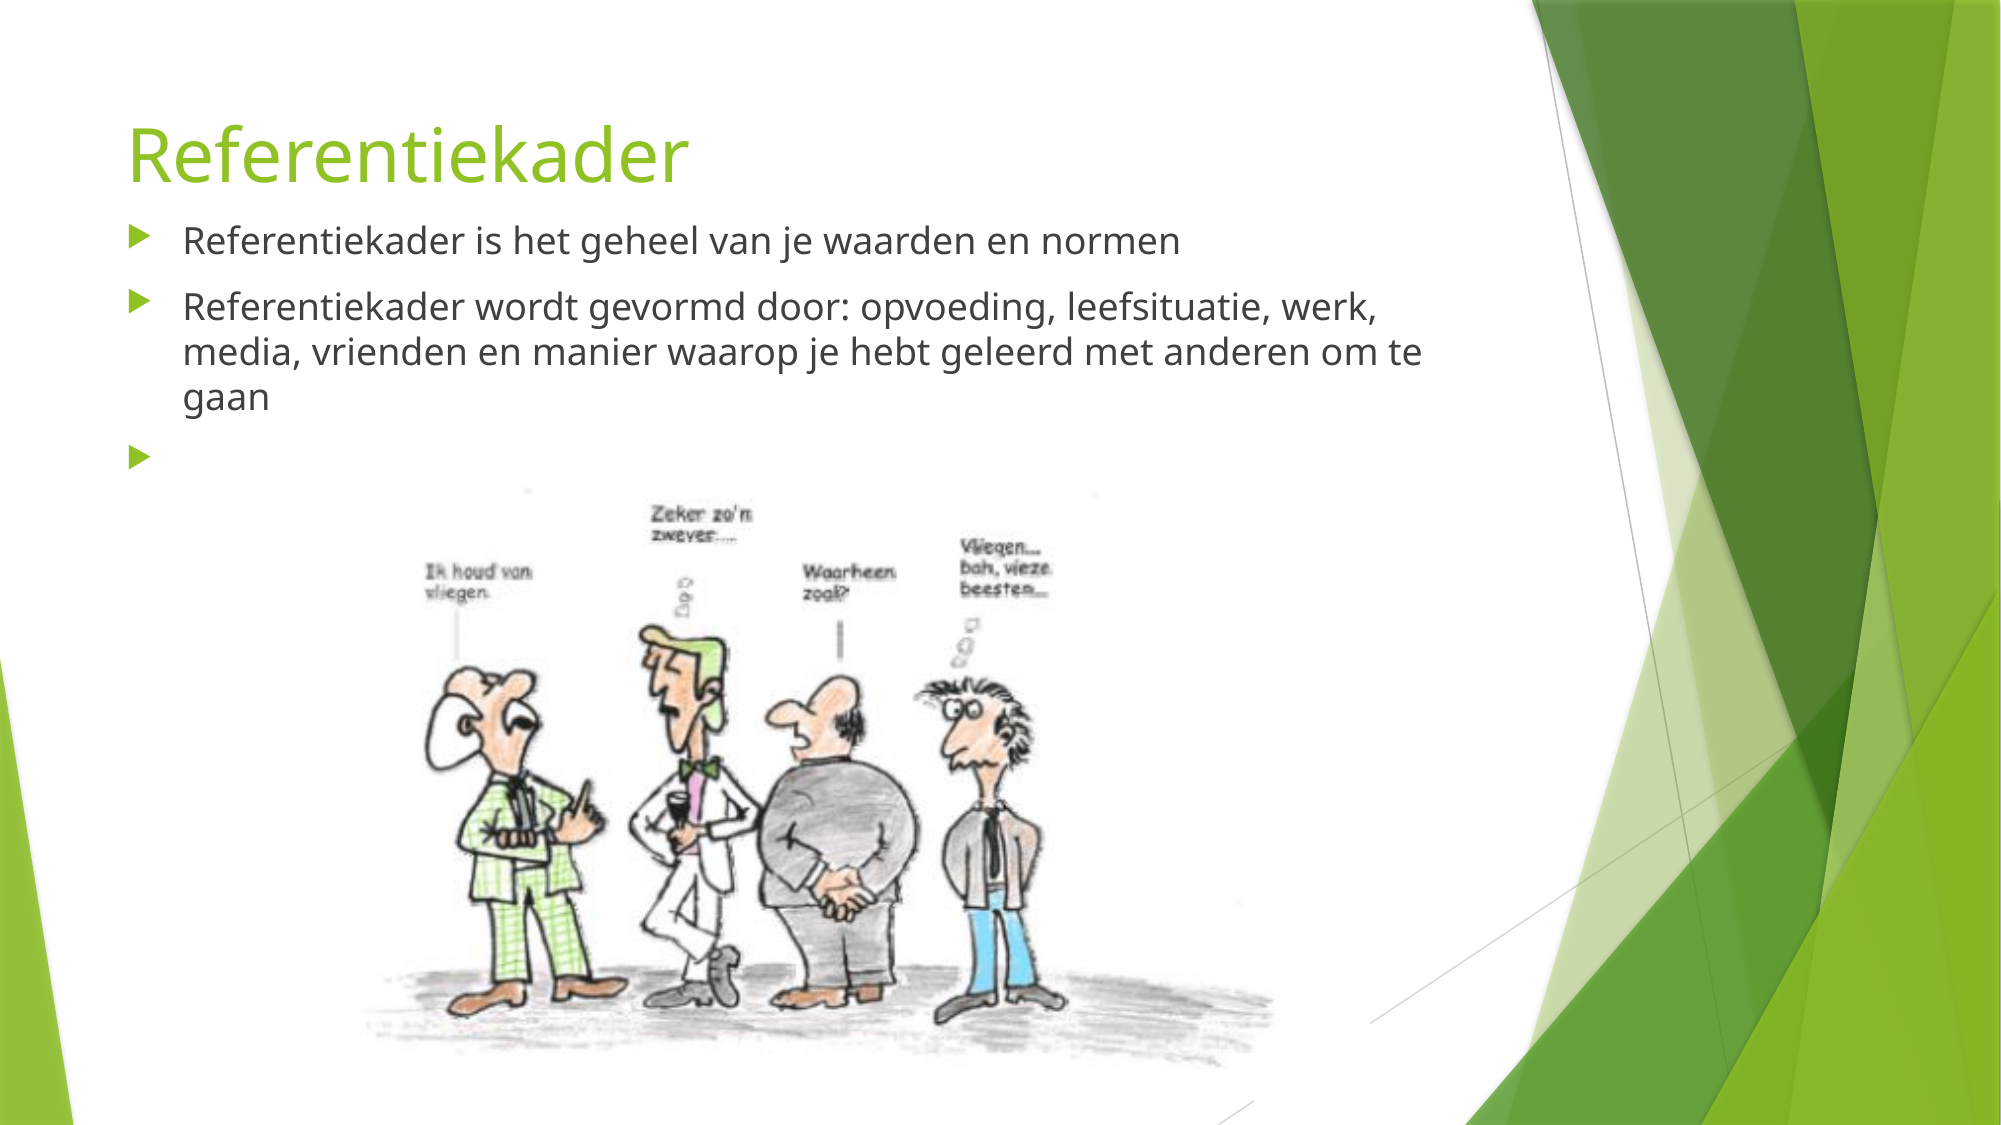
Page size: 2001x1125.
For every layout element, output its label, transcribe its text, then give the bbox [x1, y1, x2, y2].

picture [185, 436, 1371, 1102]
list Referentiekader is het geheel van je waarden en normen Referentiekader wordt gevormd door: opvoeding, leefsituatie, werk, media, vrienden en manier waarop je hebt geleerd met anderen om te gaan Referentiekader is belangrijk bij het coderen en decoderen van de boodschap [111, 210, 1522, 992]
title Referentiekader [111, 99, 1522, 210]
